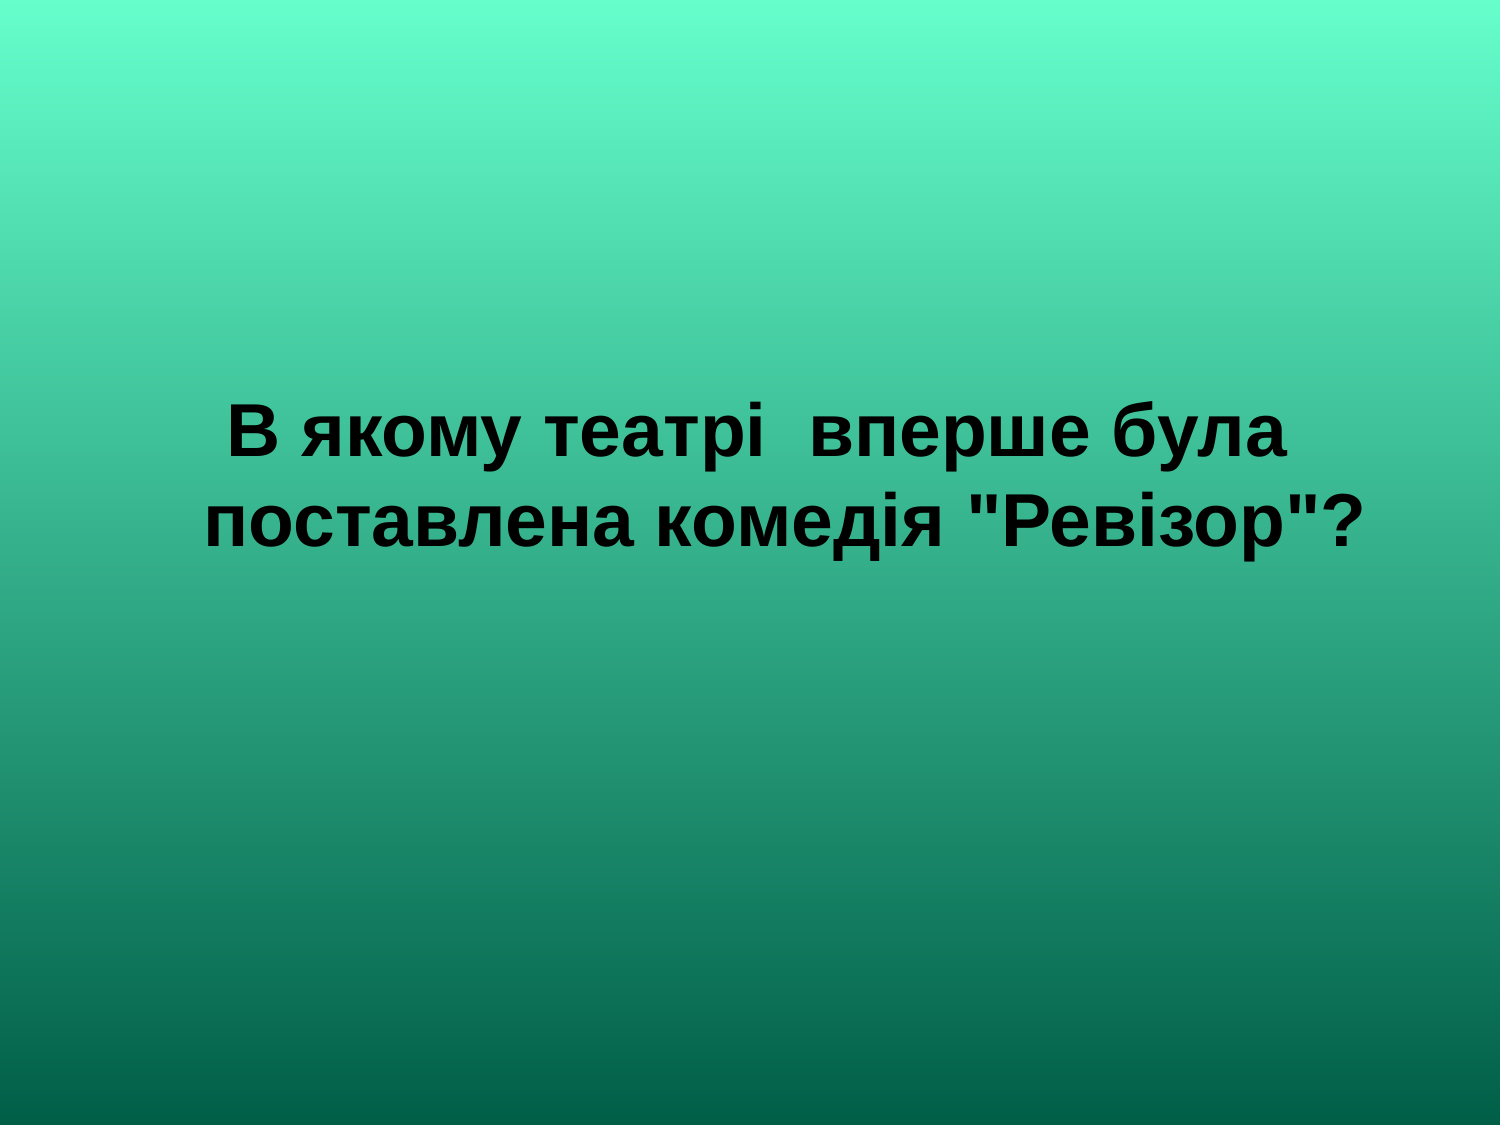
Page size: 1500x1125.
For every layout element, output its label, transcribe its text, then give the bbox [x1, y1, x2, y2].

list В якому театрі вперше була поставлена ​​комедія "Ревізор"? [81, 163, 1433, 907]
